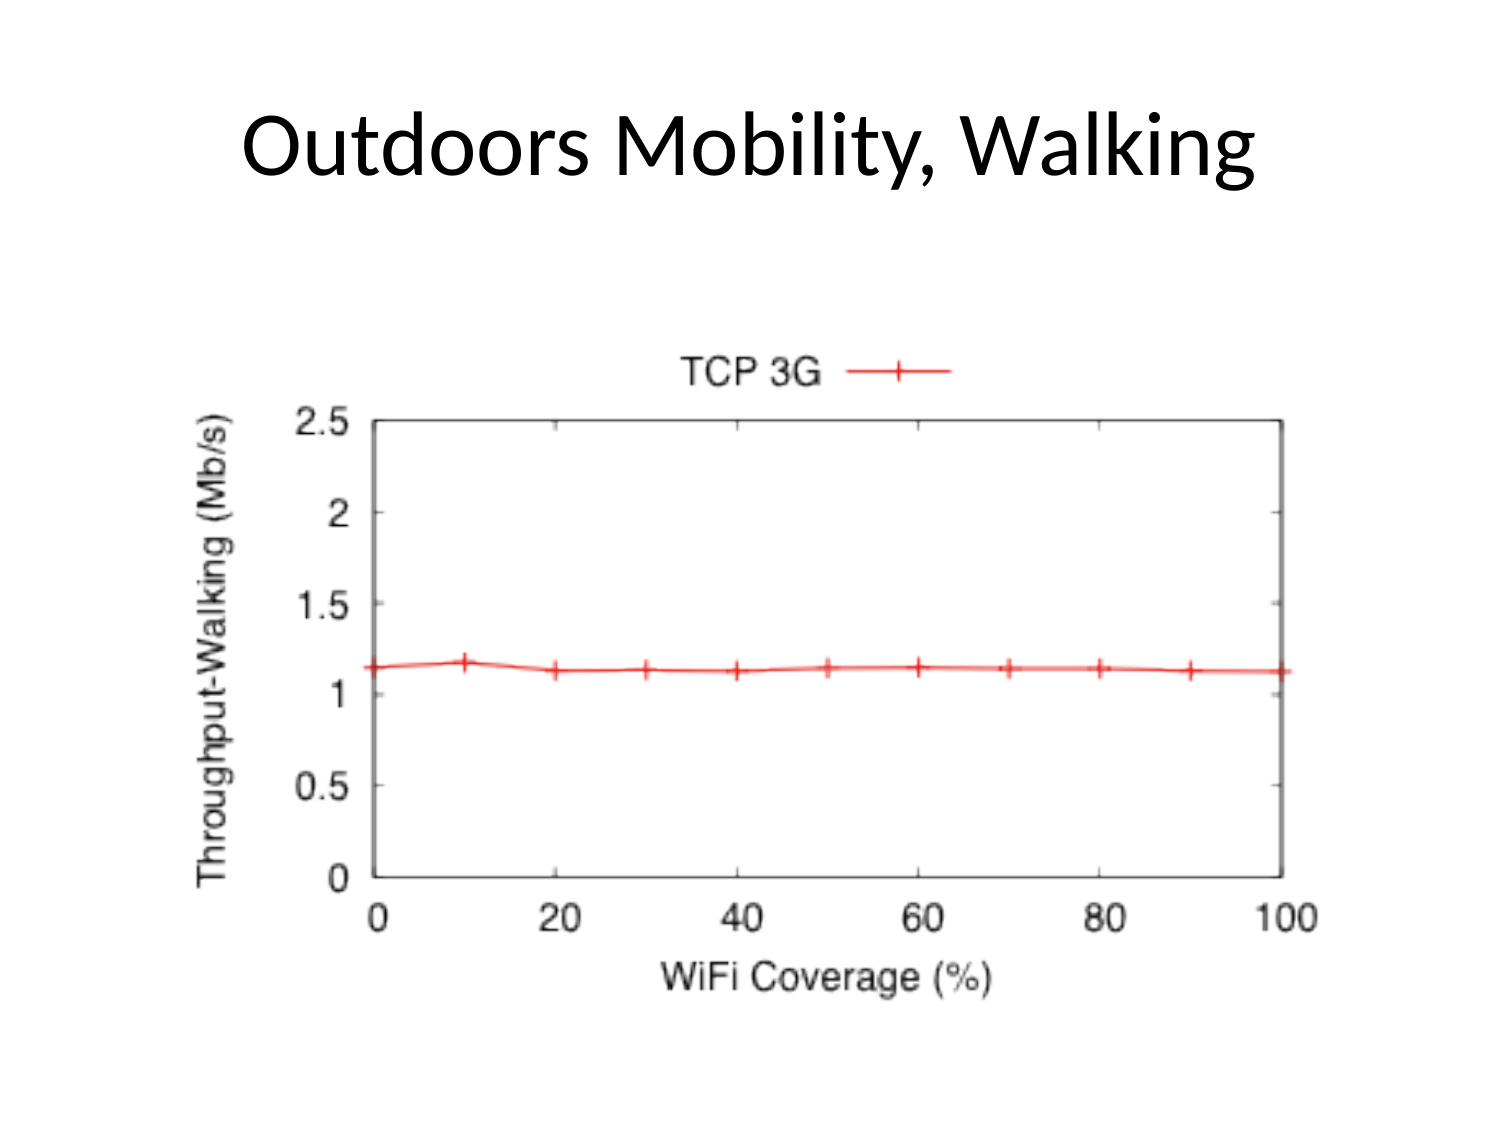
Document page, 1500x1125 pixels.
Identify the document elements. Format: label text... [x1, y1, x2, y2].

title Outdoors Mobility, Walking [75, 45, 1425, 233]
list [74, 262, 1426, 1006]
